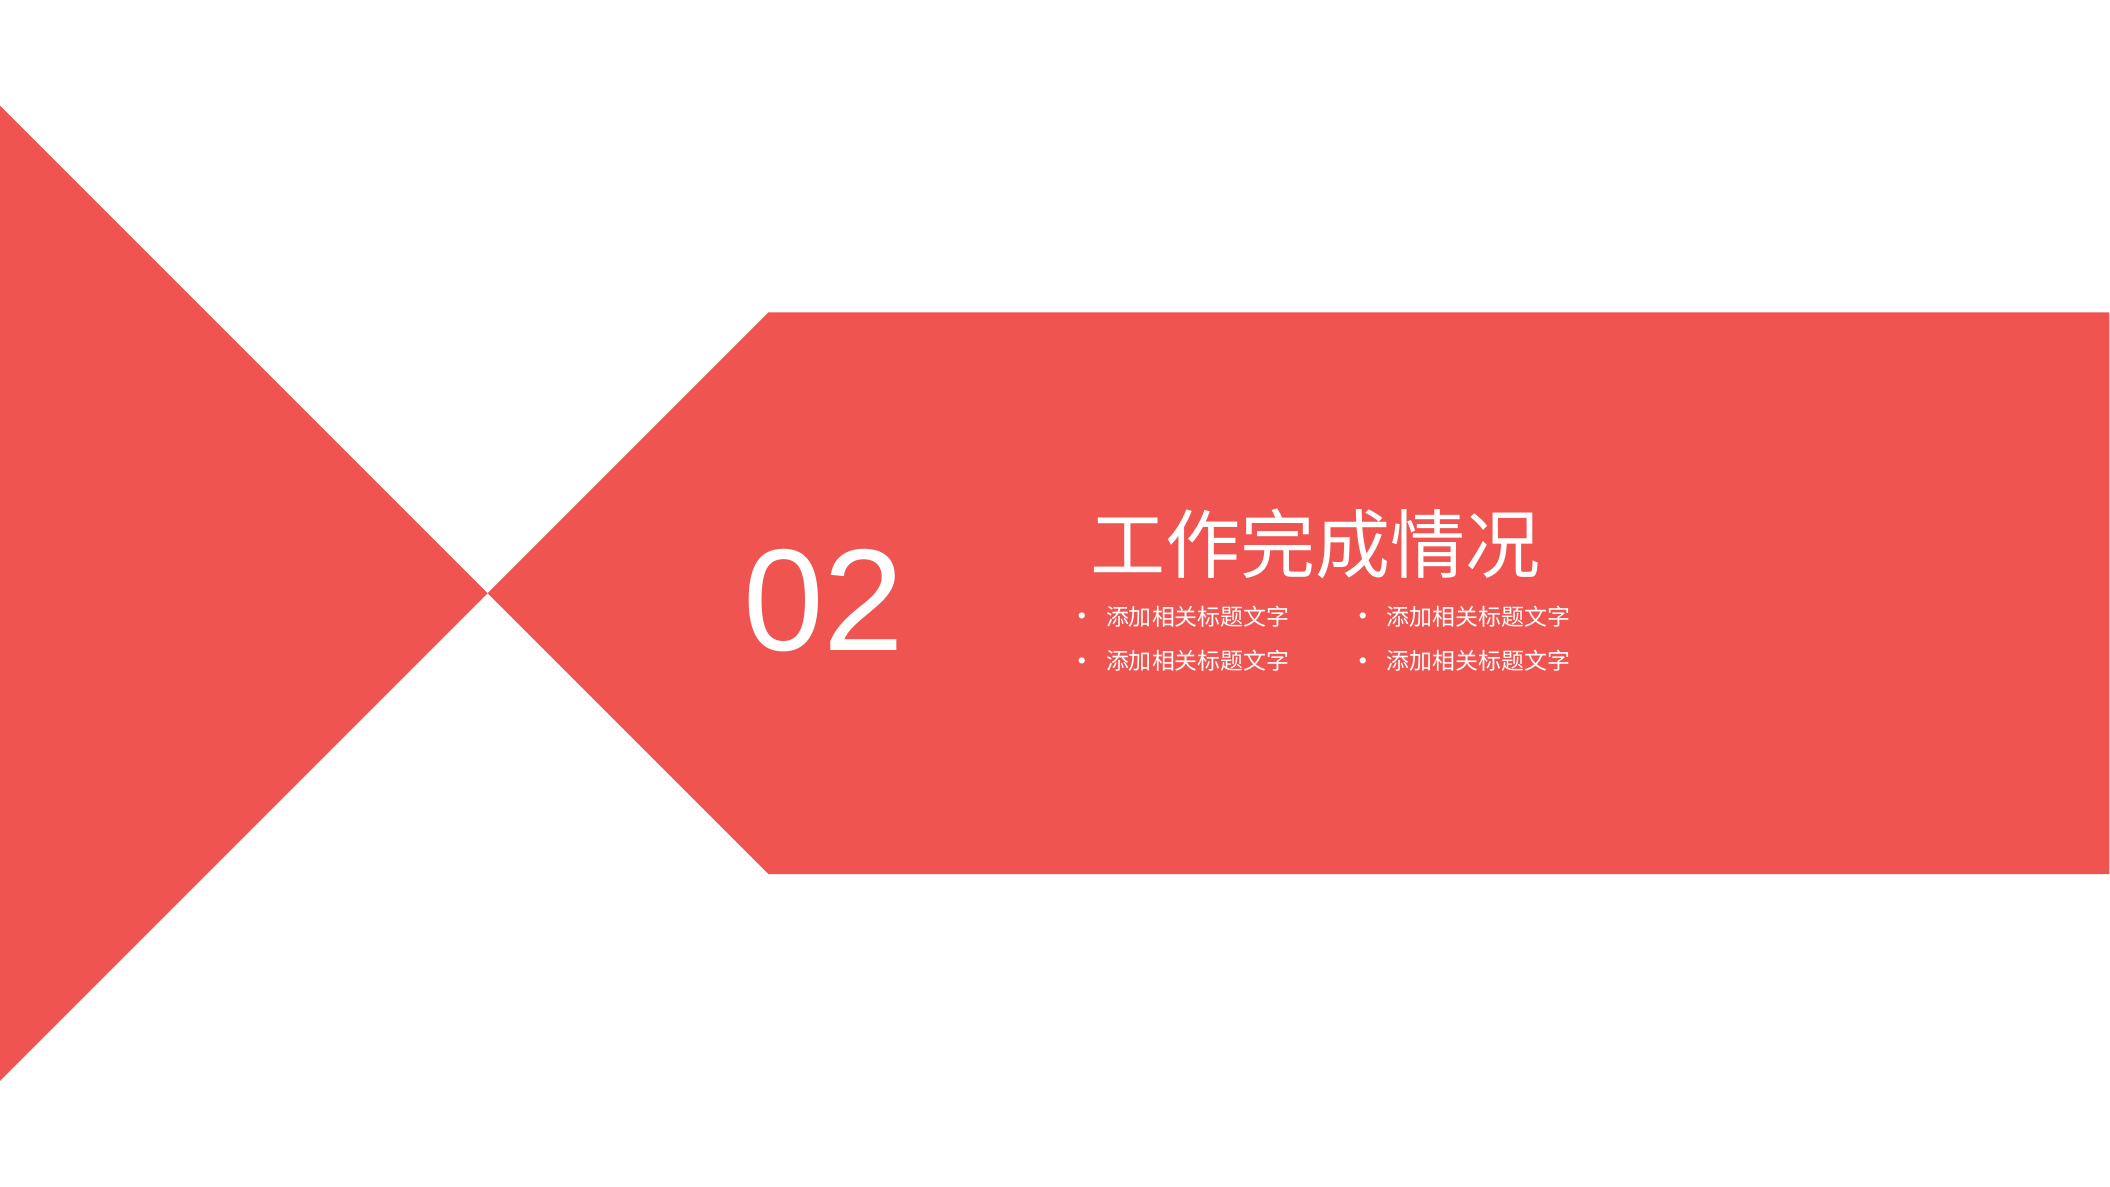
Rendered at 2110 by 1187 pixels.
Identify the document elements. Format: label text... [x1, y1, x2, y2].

text_box [488, 311, 2110, 876]
text_box 02 [707, 497, 941, 687]
text_box [0, 104, 490, 1083]
text_box 添加相关标题文字 [1063, 639, 1306, 682]
text_box 添加相关标题文字 [1063, 594, 1306, 638]
text_box 添加相关标题文字 [1344, 639, 1586, 682]
text_box 添加相关标题文字 [1344, 594, 1586, 638]
text_box 工作完成情况 [1054, 497, 1577, 588]
